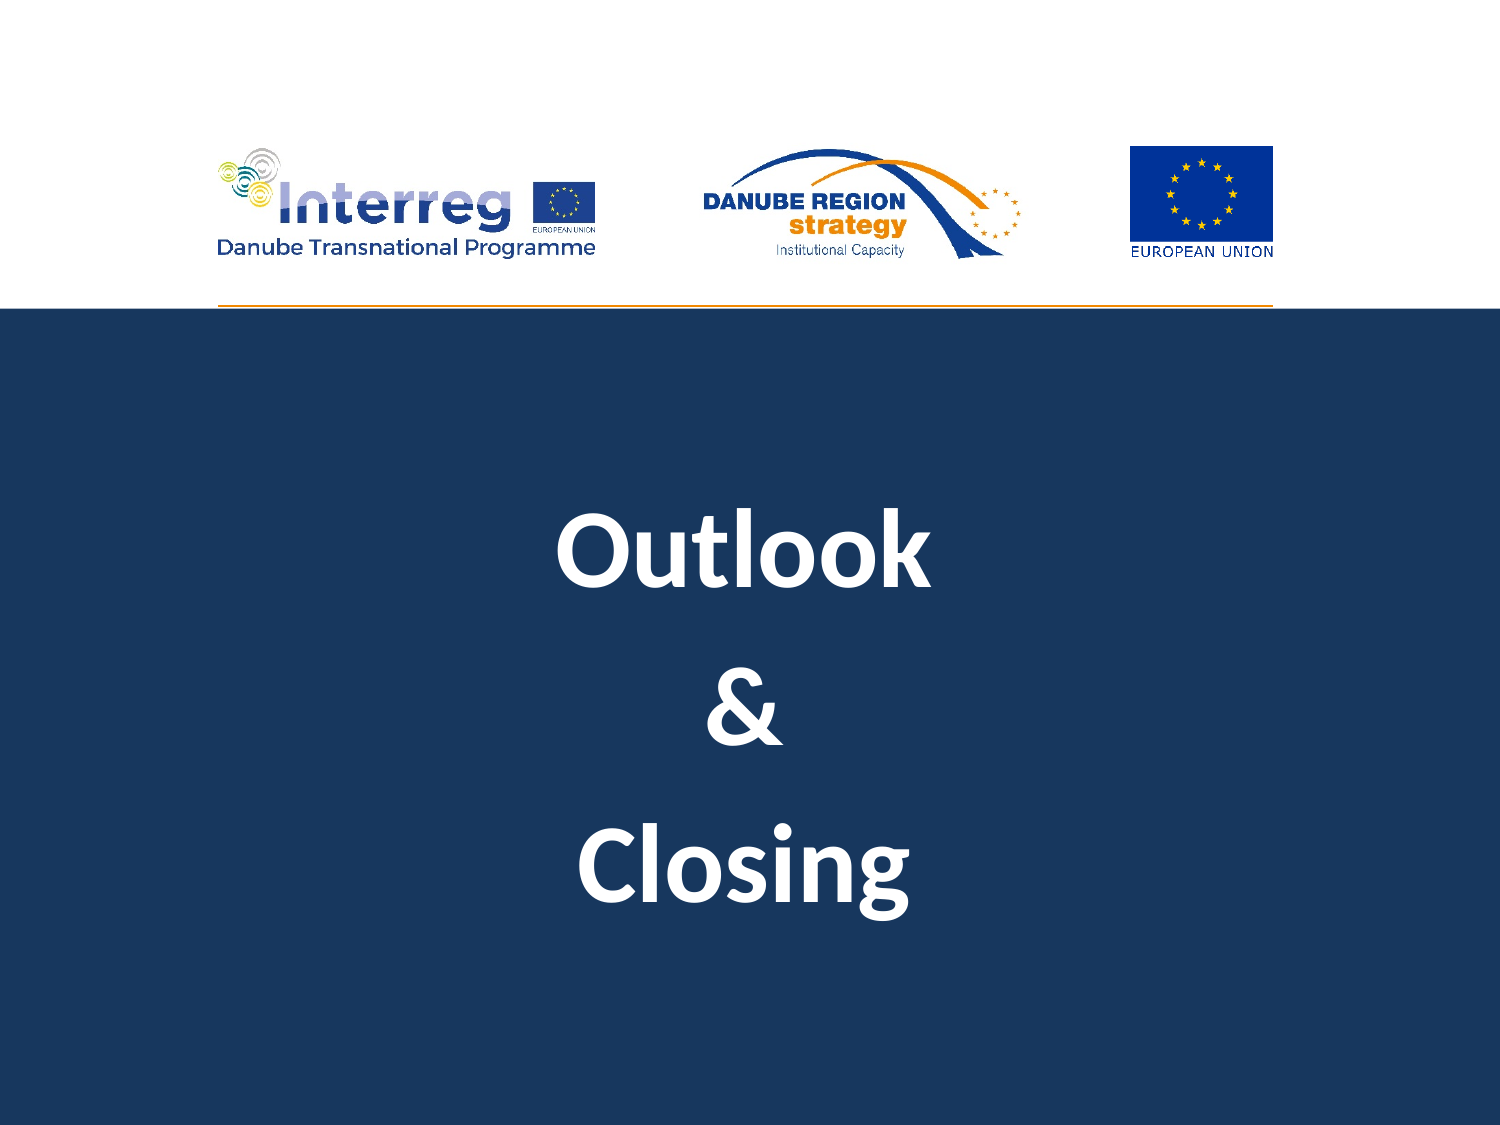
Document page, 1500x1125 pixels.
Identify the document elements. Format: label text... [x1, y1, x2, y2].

list Outlook & Closing [76, 468, 1412, 1059]
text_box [218, 131, 1273, 275]
text_box [0, 306, 1500, 1125]
